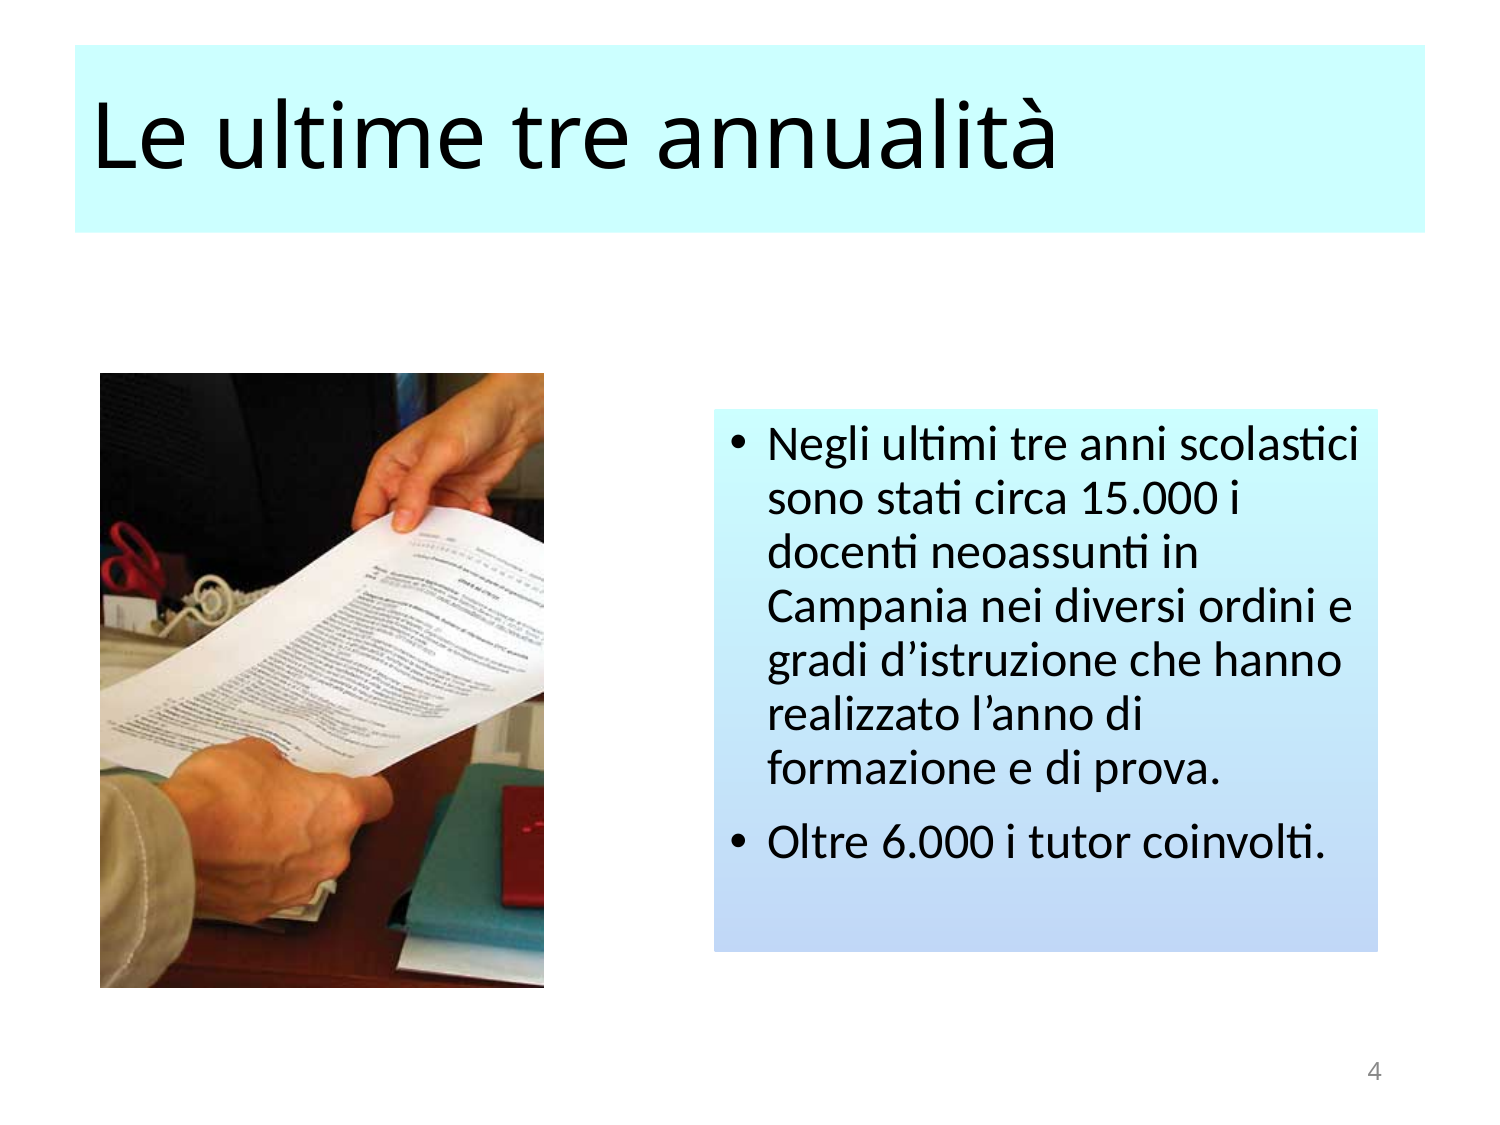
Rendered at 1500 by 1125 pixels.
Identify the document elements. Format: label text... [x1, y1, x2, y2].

list Negli ultimi tre anni scolastici sono stati circa 15.000 i docenti neoassunti in Campania nei diversi ordini e gradi d’istruzione che hanno realizzato l’anno di formazione e di prova. Oltre 6.000 i tutor coinvolti. [714, 409, 1378, 952]
picture [100, 373, 544, 988]
slide_number 4 [1059, 1042, 1397, 1103]
title Le ultime tre annualità [75, 45, 1425, 233]
